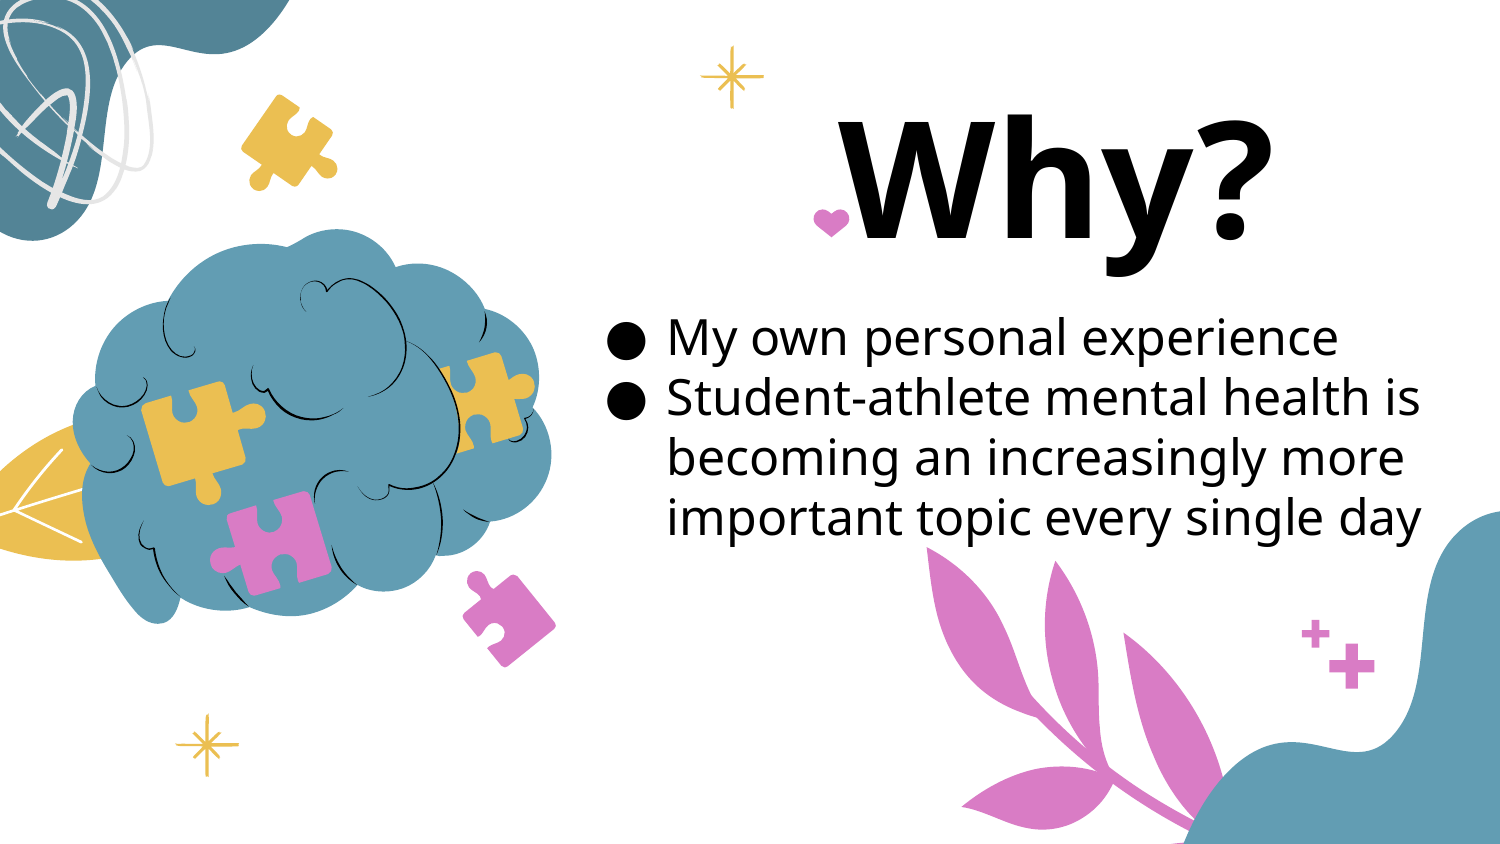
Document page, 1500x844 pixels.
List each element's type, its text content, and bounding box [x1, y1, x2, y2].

text_box [241, 94, 338, 192]
title Why? [823, 60, 1307, 290]
text_box [487, 632, 551, 668]
text_box [813, 209, 850, 238]
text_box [72, 228, 557, 625]
text_box My own personal experience Student-athlete mental health is becoming an increasingly more important topic every single day [576, 290, 1474, 561]
text_box [473, 632, 484, 637]
